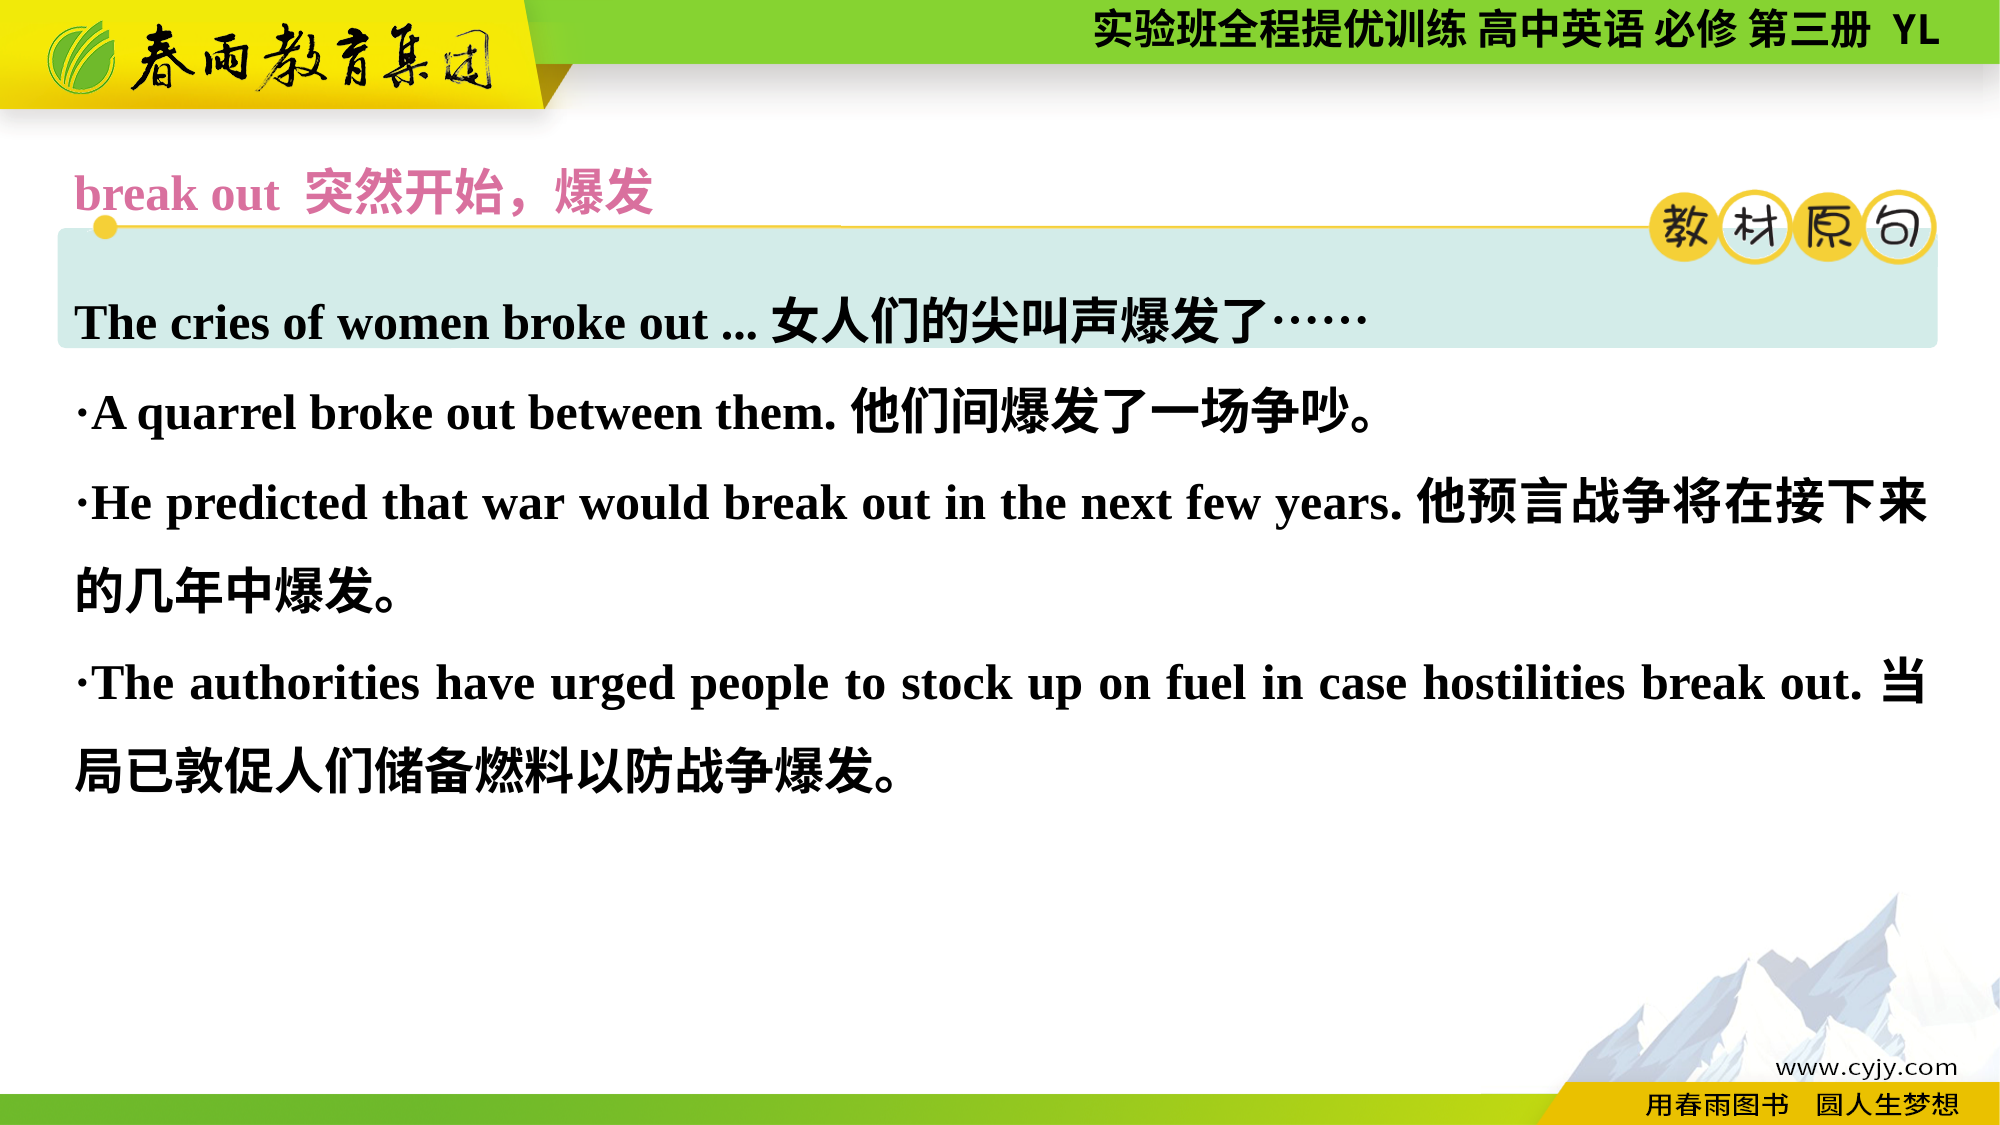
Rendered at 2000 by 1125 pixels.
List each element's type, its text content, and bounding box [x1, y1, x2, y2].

picture [0, 0, 2000, 1125]
list break out 突然开始，爆发 The cries of women broke out ...女人们的尖叫声爆发了…… ·A quarrel broke out between them.他们间爆发了一场争吵。 ·He predicted that war would break out in the next few years.他预言战争将在接下来的几年中爆发。 ·The authorities have urged people to stock up on fuel in case hostilities break out.当局已敦促人们储备燃料以防战争爆发。 [59, 122, 1944, 802]
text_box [87, 180, 1938, 267]
